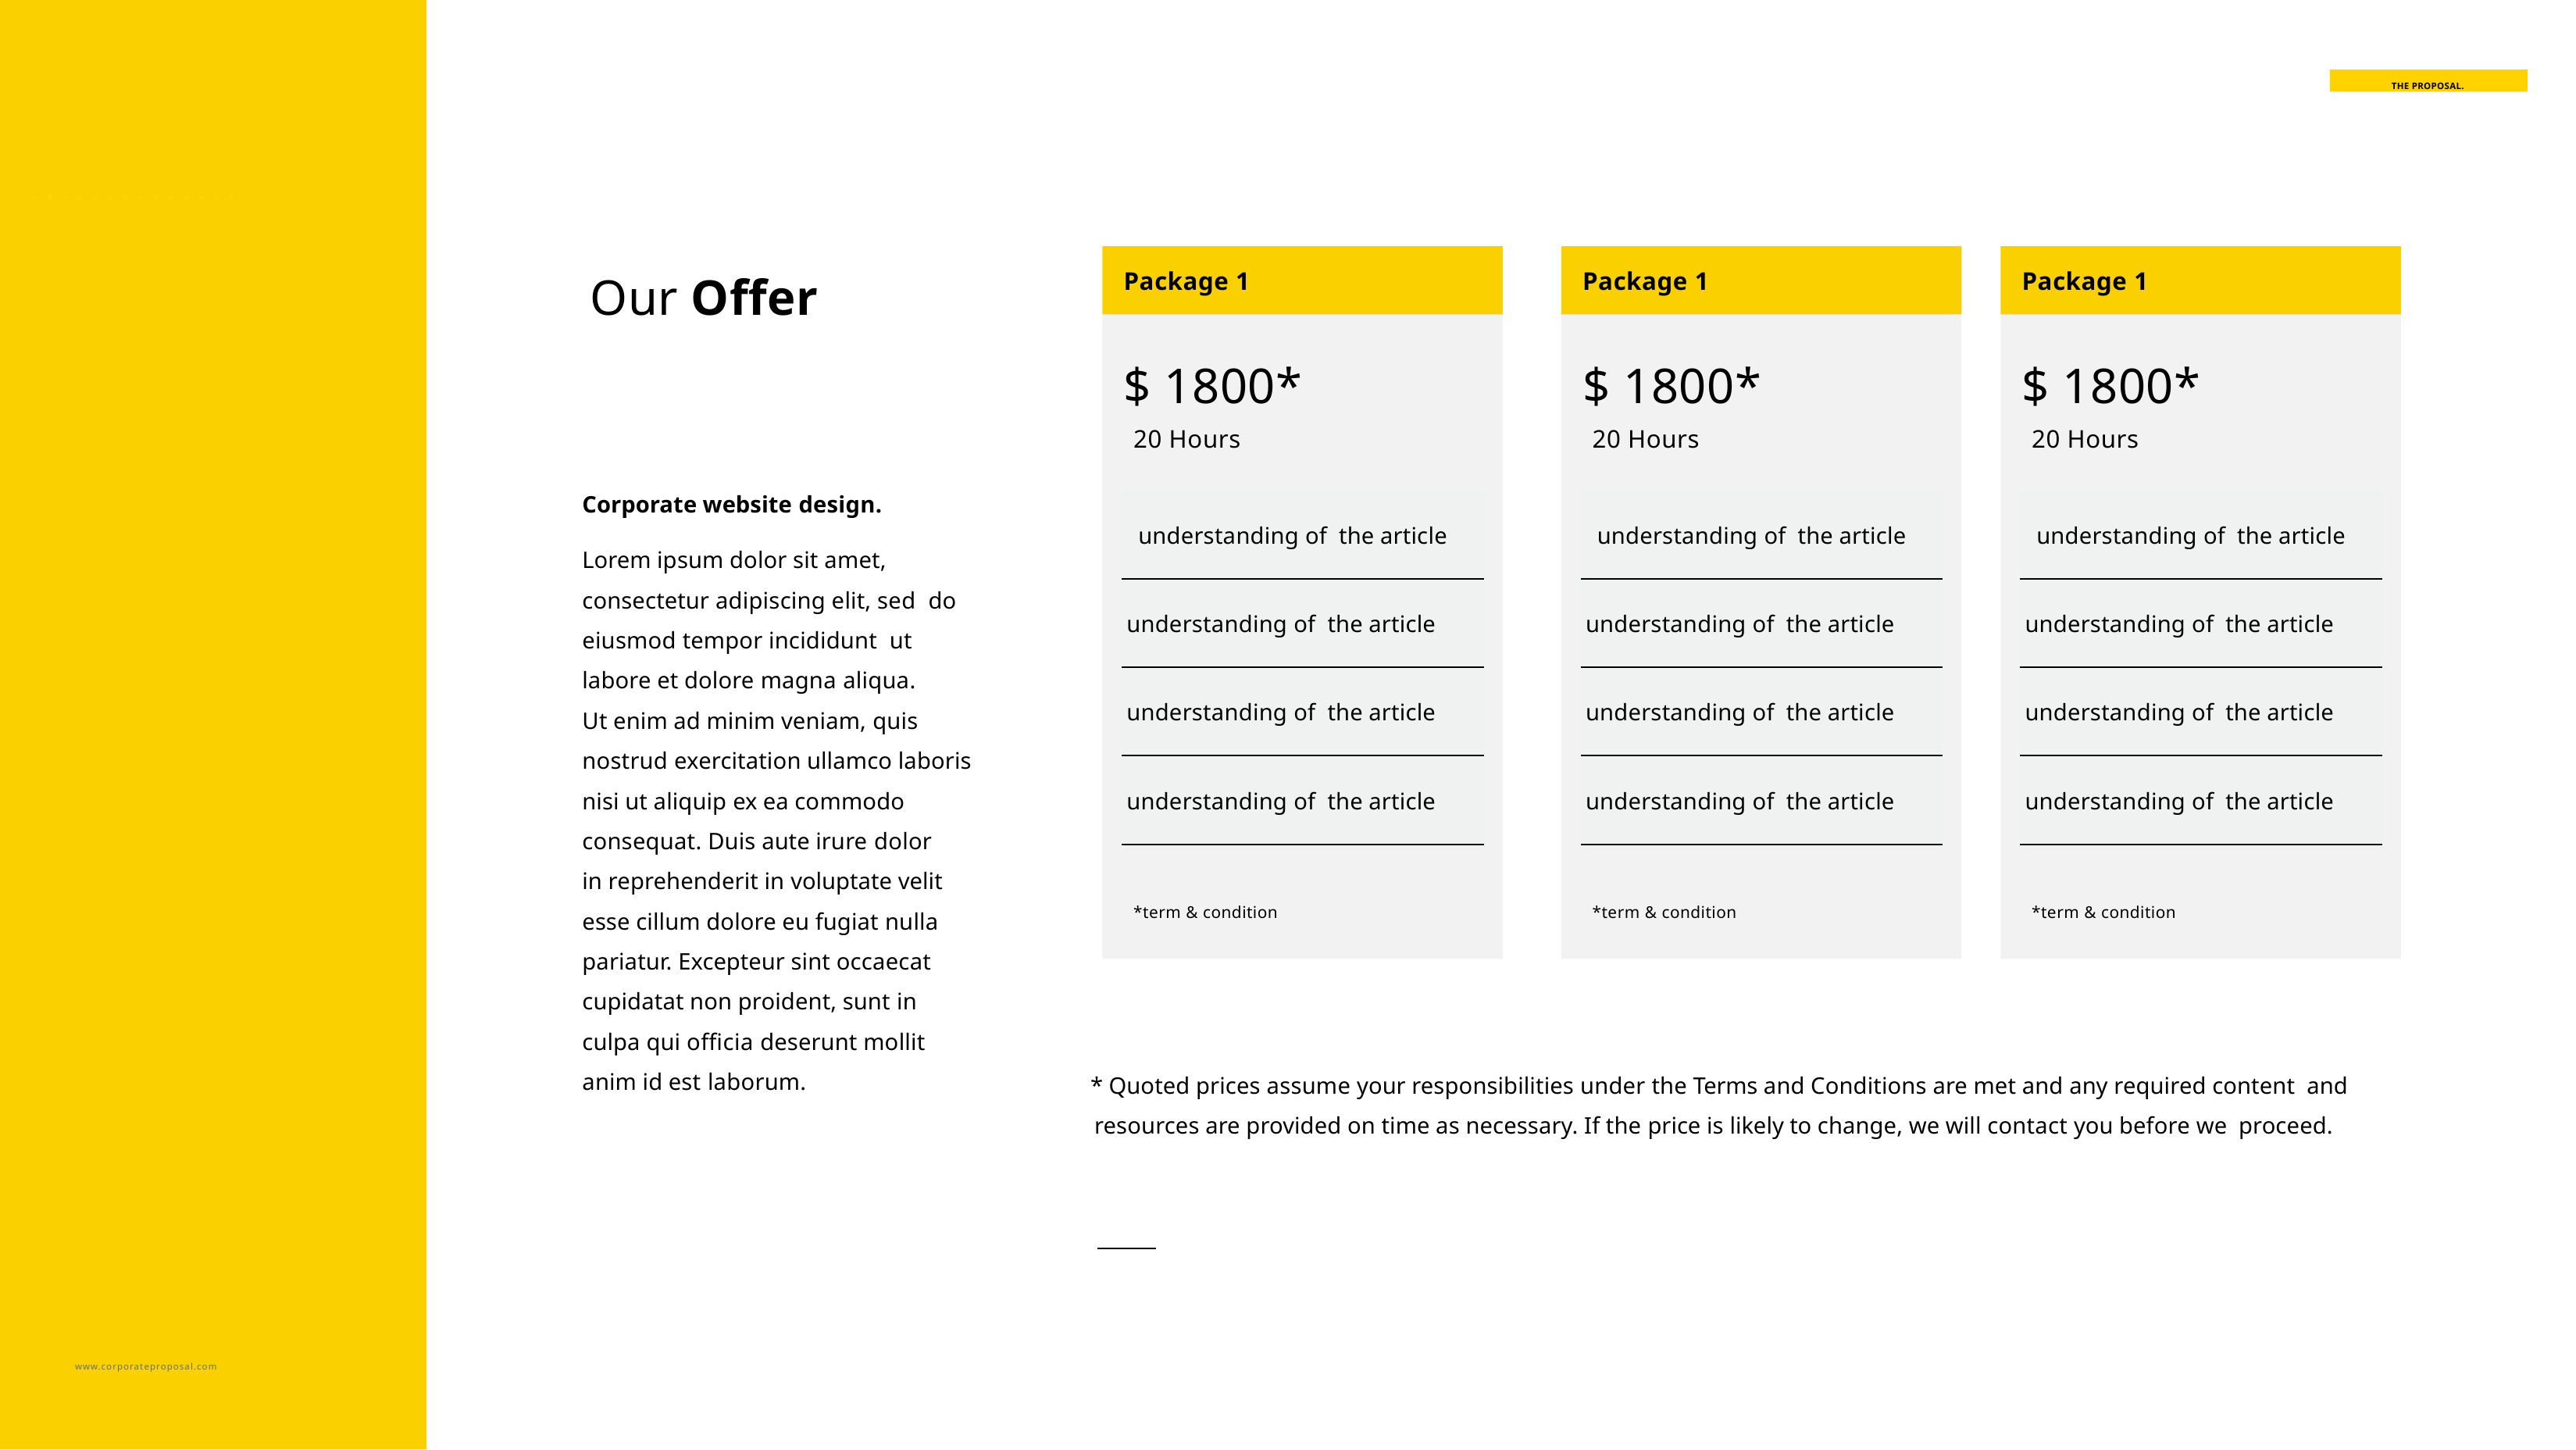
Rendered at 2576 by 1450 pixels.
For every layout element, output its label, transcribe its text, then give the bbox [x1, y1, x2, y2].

table_cell understanding of the article [2020, 580, 2382, 666]
text_box *term & condition [2029, 900, 2216, 922]
text_box 20 Hours [1131, 422, 1371, 453]
text_box * Quoted prices assume your responsibilities under the Terms and Conditions are met and any required content and resources are provided on time as necessary. If the price is likely to change, we will contact you before we proceed. [1089, 1056, 2395, 1139]
text_box *term & condition [1131, 900, 1318, 922]
text_box THE PROPOSAL. [2329, 70, 2528, 92]
text_box $ 1800* [1122, 353, 1361, 413]
table_cell understanding of the article [1581, 668, 1943, 755]
title Our Offer [588, 265, 827, 509]
text_box 20 Hours [1590, 422, 1829, 453]
text_box [1999, 245, 2403, 312]
table_cell understanding of the article [2020, 668, 2382, 755]
table_header understanding of the article [2020, 491, 2382, 578]
table_cell understanding of the article [1581, 756, 1943, 844]
table_header understanding of the article [1581, 491, 1943, 578]
text_box Package 1 [1580, 263, 1864, 295]
text_box [1101, 312, 1504, 961]
text_box $ 1800* [1580, 353, 1820, 413]
text_box Package 1 [1122, 263, 1405, 295]
text_box [1560, 245, 1963, 312]
table_cell understanding of the article [1122, 756, 1484, 844]
text_box [1999, 312, 2403, 961]
text_box Corporate website design. Lorem ipsum dolor sit amet, consectetur adipiscing elit, sed do eiusmod tempor incididunt ut labore et dolore magna aliqua. Ut enim ad minim veniam, quis nostrud exercitation ullamco laboris nisi ut aliquip ex ea commodo consequat. Duis aute irure dolor in reprehenderit in voluptate velit esse cillum dolore eu fugiat nulla pariatur. Excepteur sint occaecat cupidatat non proident, sunt in culpa qui officia deserunt mollit anim id est laborum. [580, 488, 1003, 1095]
text_box 20 Hours [2029, 422, 2269, 453]
table_cell understanding of the article [1581, 580, 1943, 666]
text_box $ 1800* [2020, 353, 2259, 413]
text_box [1101, 245, 1504, 312]
table_header understanding of the article [1122, 491, 1484, 578]
text_box *term & condition [1590, 900, 1776, 922]
table_cell understanding of the article [1122, 580, 1484, 666]
text_box [1560, 312, 1963, 961]
table_cell understanding of the article [1122, 668, 1484, 755]
table_cell understanding of the article [2020, 756, 2382, 844]
text_box Package 1 [2020, 263, 2303, 295]
text_box [0, 0, 427, 1450]
text_box www.corporateproposal.com [73, 1359, 230, 1372]
